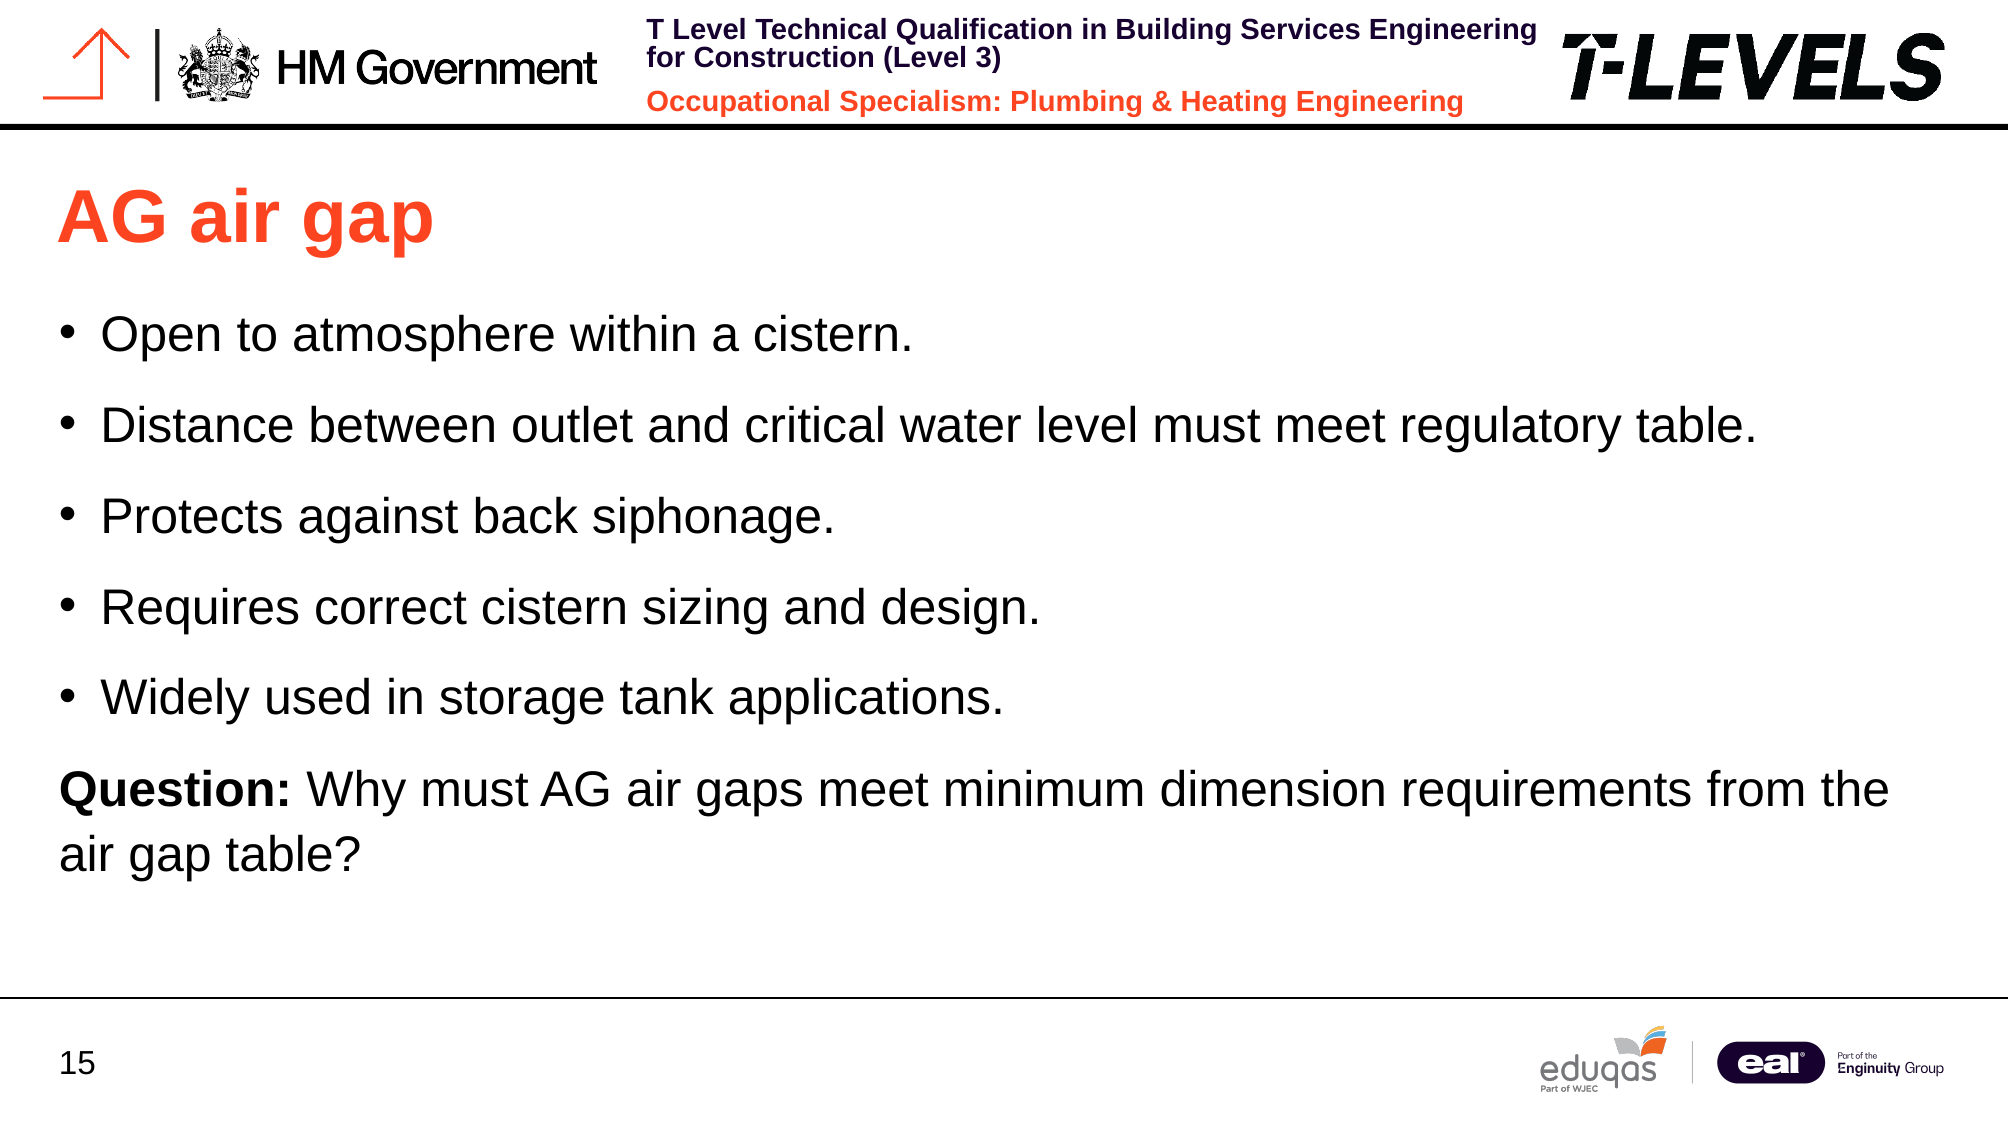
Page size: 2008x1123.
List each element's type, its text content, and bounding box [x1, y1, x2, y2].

picture [155, 28, 597, 102]
picture [38, 27, 136, 100]
list Open to atmosphere within a cistern. Distance between outlet and critical water level must meet regulatory table. Protects against back siphonage. Requires correct cistern sizing and design. Widely used in storage tank applications. Question: Why must AG air gaps meet minimum dimension requirements from the air gap table? [59, 295, 1949, 975]
title AG air gap [41, 111, 1949, 314]
picture [1535, 1021, 1949, 1097]
picture [1543, 25, 1964, 108]
